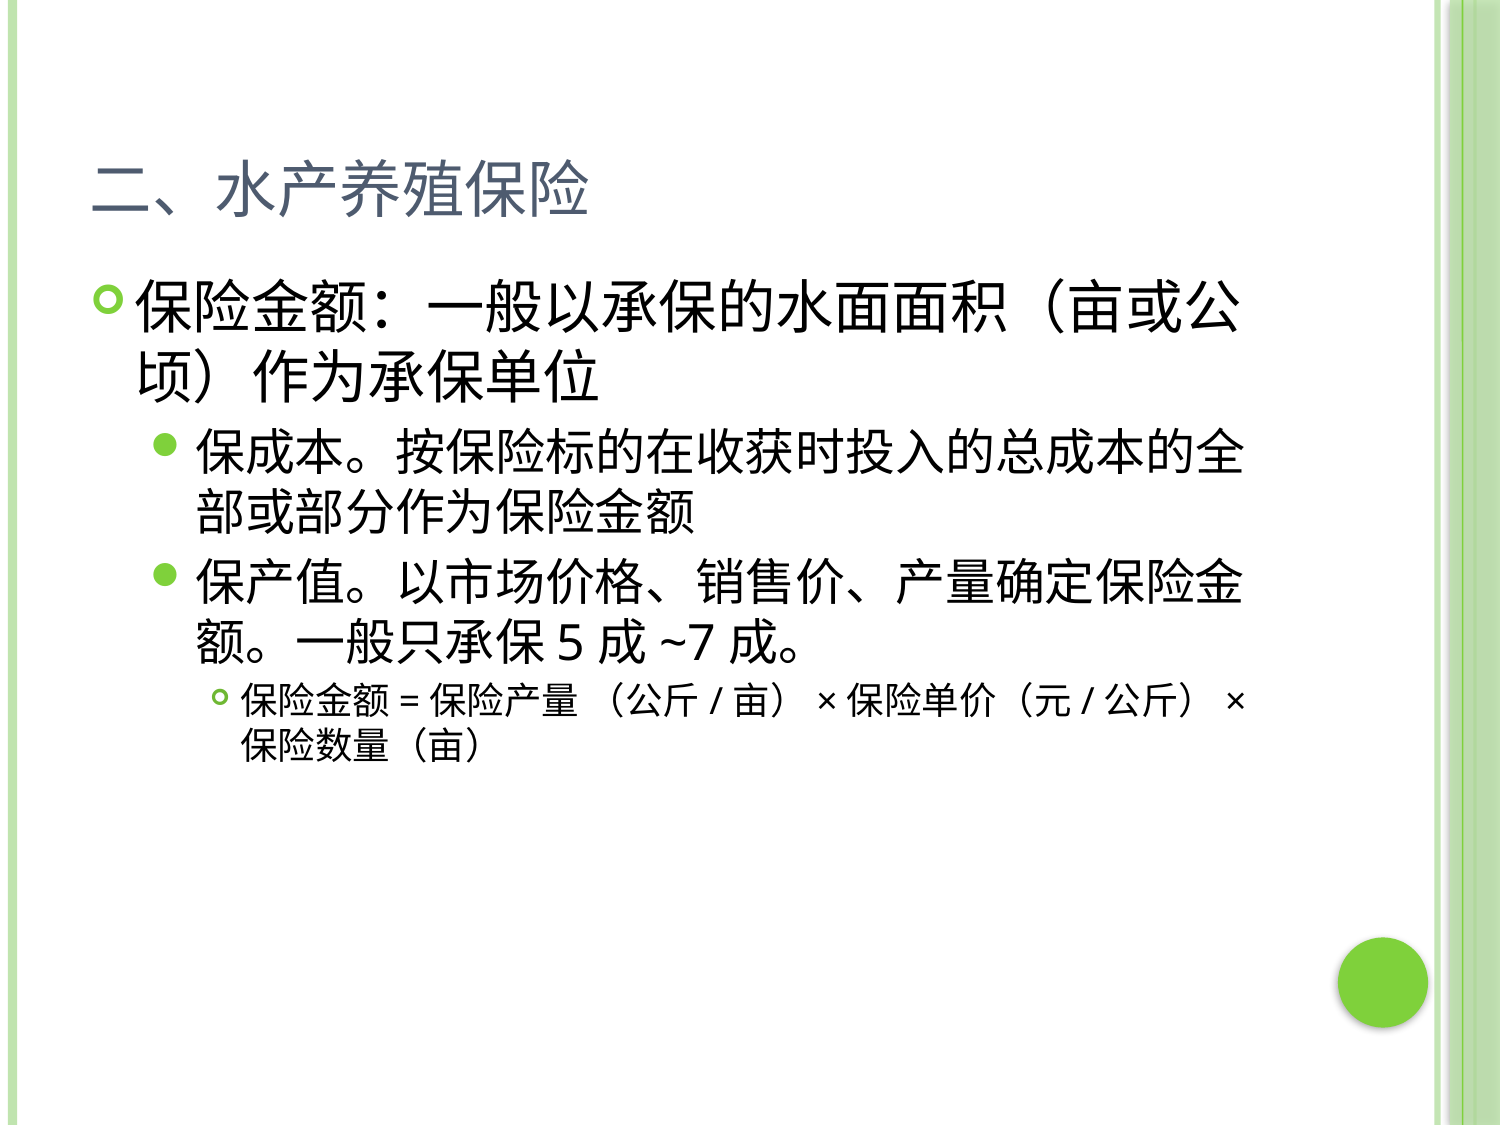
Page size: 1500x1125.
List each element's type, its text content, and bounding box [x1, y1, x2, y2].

list 保险金额：一般以承保的水面面积（亩或公顷）作为承保单位 保成本。按保险标的在收获时投入的总成本的全部或部分作为保险金额 保产值。以市场价格、销售价、产量确定保险金额。一般只承保5成~7成。 保险金额=保险产量 （公斤/亩）×保险单价（元/公斤）× 保险数量（亩） [74, 262, 1301, 1063]
title 二、水产养殖保险 [75, 45, 1300, 233]
